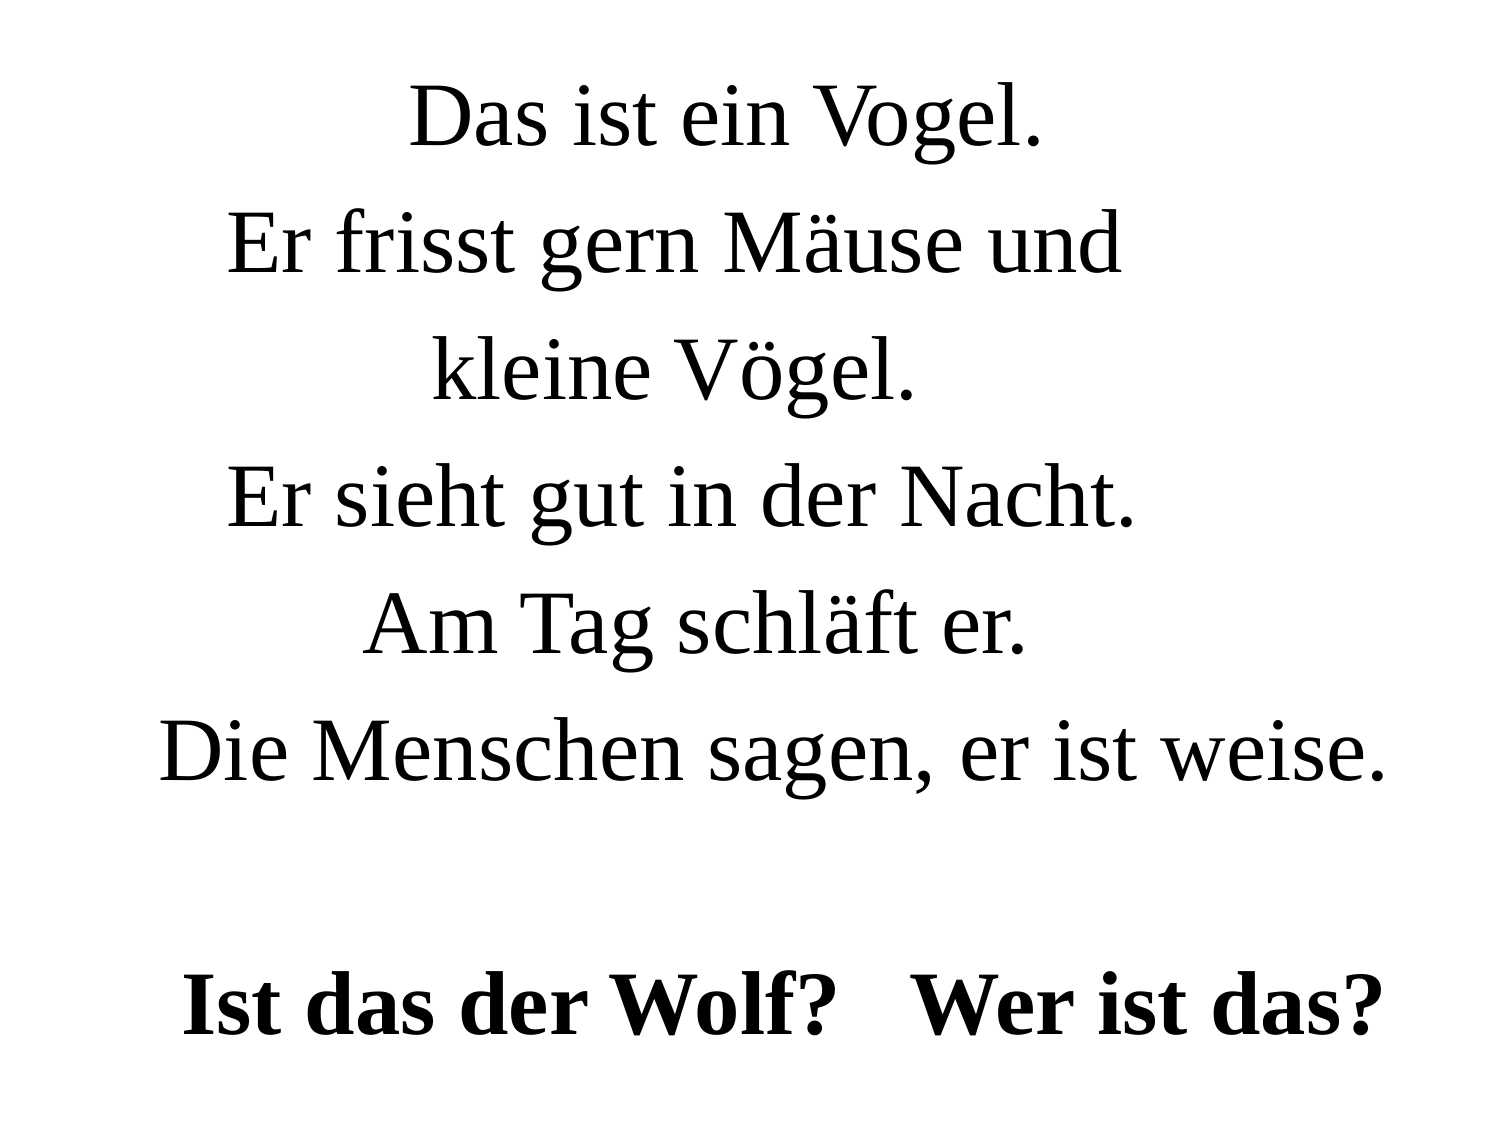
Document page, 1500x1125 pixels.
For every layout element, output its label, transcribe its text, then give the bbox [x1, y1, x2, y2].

list Das ist ein Vogel. Er frisst gern Mäuse und kleine Vögel. Er sieht gut in der Nacht. Am Tag schläft er. Die Menschen sagen, er ist weise. Ist das der Wolf? Wer ist das? [75, 46, 1425, 1067]
